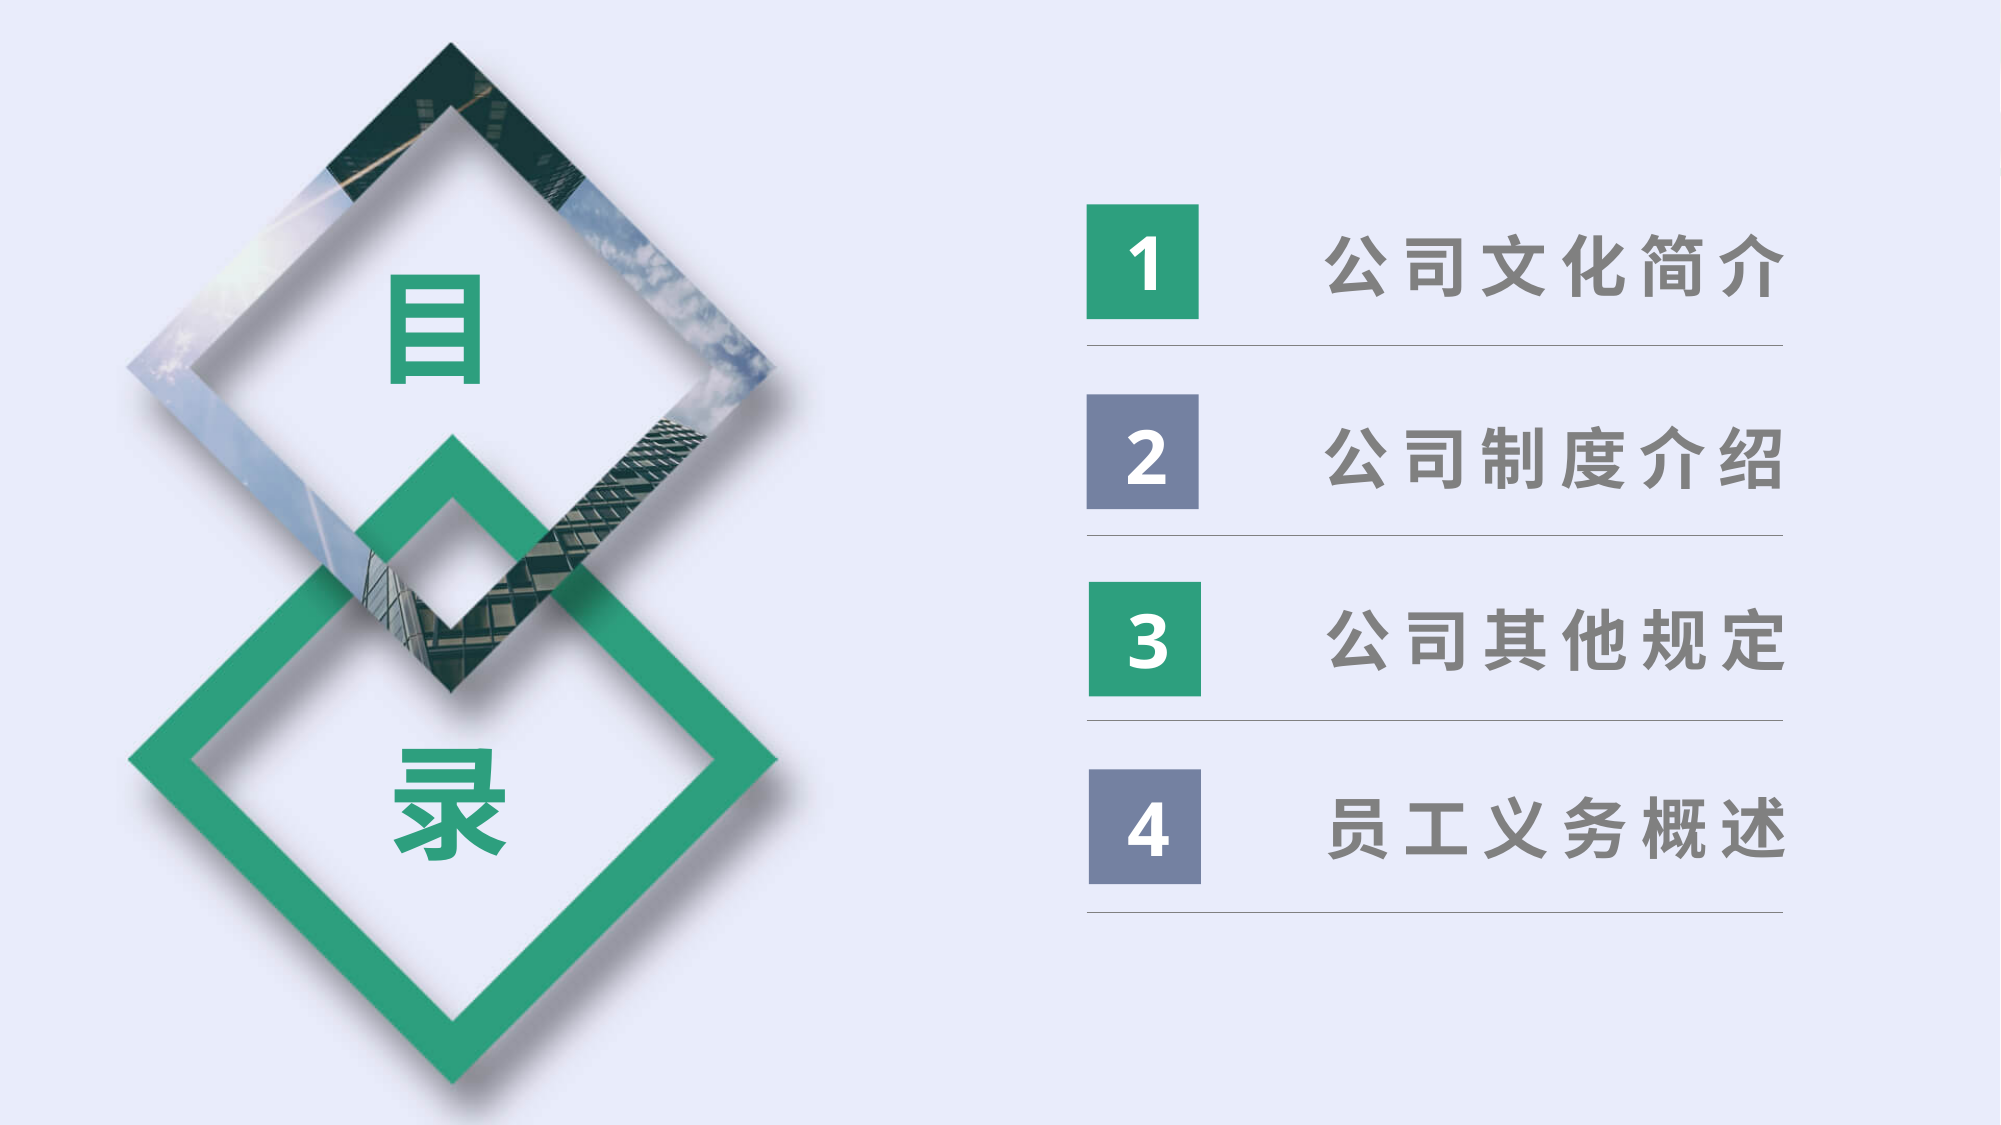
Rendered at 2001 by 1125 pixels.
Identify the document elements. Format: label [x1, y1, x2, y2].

text_box [1086, 204, 1835, 913]
picture [0, 0, 2001, 1125]
